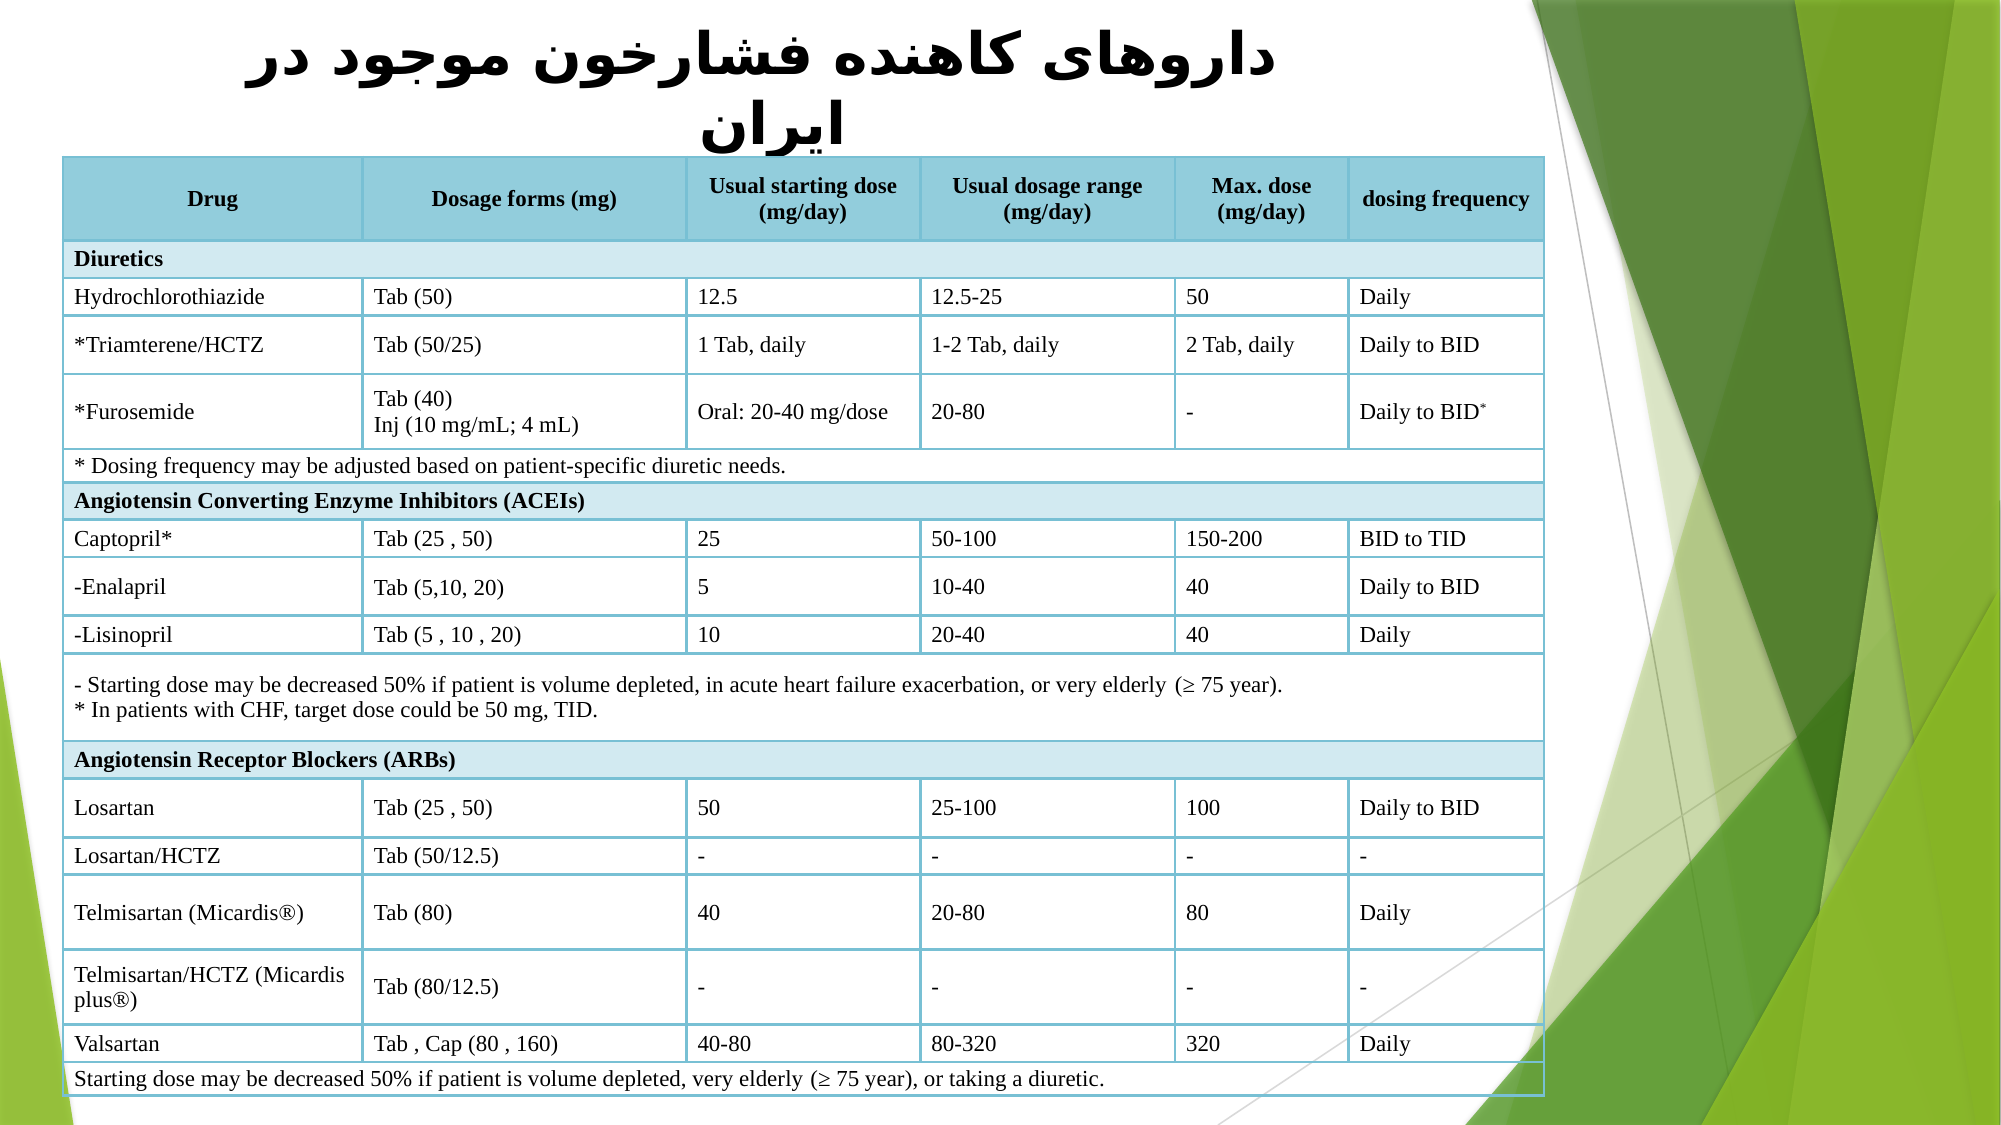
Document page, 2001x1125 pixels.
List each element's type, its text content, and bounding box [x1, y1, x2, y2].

table_cell - [1176, 951, 1347, 1023]
table_cell Losartan/HCTZ [64, 839, 361, 873]
table_cell Daily [1350, 1026, 1543, 1061]
table_cell 50-100 [922, 521, 1174, 556]
table_cell 25 [688, 521, 919, 556]
table_cell Tab , Cap (80 , 160) [364, 1026, 685, 1061]
table_cell - [1350, 951, 1543, 1023]
table_cell * Dosing frequency may be adjusted based on patient-specific diuretic needs. [64, 450, 1543, 481]
table_cell Daily to BID* [1350, 375, 1543, 448]
table_cell Diuretics [64, 242, 1543, 277]
table_cell 10-40 [922, 558, 1174, 614]
table_cell 50 [1176, 279, 1347, 314]
table_cell *Furosemide [64, 375, 361, 448]
table_cell 20-40 [922, 617, 1174, 652]
table_cell - [922, 839, 1174, 873]
table_cell -Enalapril [64, 558, 361, 614]
table_cell Daily [1350, 279, 1543, 314]
table_cell 20-80 [922, 876, 1174, 948]
table_cell Losartan [64, 780, 361, 836]
table_cell - [1176, 375, 1347, 448]
table_cell - [688, 839, 919, 873]
table_cell 320 [1176, 1026, 1347, 1061]
table_cell 100 [1176, 780, 1347, 836]
table_cell Telmisartan (Micardis®) [64, 876, 361, 948]
table_cell Daily [1350, 876, 1543, 948]
table_cell 40 [1176, 558, 1347, 614]
table_cell Tab (5,10, 20) [364, 558, 685, 614]
table_cell 40-80 [688, 1026, 919, 1061]
text_box داروهای کاهنده فشارخون موجود در ایران [169, 9, 1357, 156]
table_cell Tab (50/25) [364, 317, 685, 373]
table_cell 20-80 [922, 375, 1174, 448]
table_header dosing frequency [1350, 158, 1543, 239]
table_cell - Starting dose may be decreased 50% if patient is volume depleted, in acute heart failure exacerbation, or very elderly (≥ 75 year). * In patients with CHF, target dose could be 50 mg, TID. [64, 655, 1543, 740]
table_cell Tab (5 , 10 , 20) [364, 617, 685, 652]
table_cell Tab (80) [364, 876, 685, 948]
table_cell *Triamterene/HCTZ [64, 317, 361, 373]
table_header Usual starting dose (mg/day) [688, 158, 919, 239]
table_cell 12.5 [688, 279, 919, 314]
table_cell 40 [1176, 617, 1347, 652]
table_cell - [922, 951, 1174, 1023]
table_cell Tab (50/12.5) [364, 839, 685, 873]
table_cell Angiotensin Converting Enzyme Inhibitors (ACEIs) [64, 484, 1543, 518]
table_cell Angiotensin Receptor Blockers (ARBs) [64, 742, 1543, 777]
table_cell 80 [1176, 876, 1347, 948]
table_cell 150-200 [1176, 521, 1347, 556]
table_cell Tab (80/12.5) [364, 951, 685, 1023]
table_header Dosage forms (mg) [364, 158, 685, 239]
table_cell -Lisinopril [64, 617, 361, 652]
table_header Max. dose (mg/day) [1176, 158, 1347, 239]
table_cell Tab (25 , 50) [364, 521, 685, 556]
table_cell 2 Tab, daily [1176, 317, 1347, 373]
table_cell 12.5-25 [922, 279, 1174, 314]
table_cell 5 [688, 558, 919, 614]
table_cell Tab (25 , 50) [364, 780, 685, 836]
table_cell Tab (50) [364, 279, 685, 314]
table_cell Daily [1350, 617, 1543, 652]
table_cell Daily to BID [1350, 558, 1543, 614]
table_cell Telmisartan/HCTZ (Micardis plus®) [64, 951, 361, 1023]
table_cell Daily to BID [1350, 780, 1543, 836]
table_cell Tab (40) Inj (10 mg/mL; 4 mL) [364, 375, 685, 448]
table_cell 1 Tab, daily [688, 317, 919, 373]
table_cell Valsartan [64, 1026, 361, 1061]
table_cell BID to TID [1350, 521, 1543, 556]
table_cell 40 [688, 876, 919, 948]
table_cell Captopril* [64, 521, 361, 556]
table_cell 50 [688, 780, 919, 836]
table_cell 25-100 [922, 780, 1174, 836]
table_cell - [1350, 839, 1543, 873]
table_cell Daily to BID [1350, 317, 1543, 373]
table_cell - [688, 951, 919, 1023]
table_header Usual dosage range (mg/day) [922, 158, 1174, 239]
table_header Drug [64, 158, 361, 239]
table_cell 1-2 Tab, daily [922, 317, 1174, 373]
table_cell Starting dose may be decreased 50% if patient is volume depleted, very elderly (≥ 75 year), or taking a diuretic. [64, 1063, 1543, 1094]
table_cell Hydrochlorothiazide [64, 279, 361, 314]
table_cell Oral: 20-40 mg/dose [688, 375, 919, 448]
table_cell 80-320 [922, 1026, 1174, 1061]
table_cell 10 [688, 617, 919, 652]
table_cell - [1176, 839, 1347, 873]
